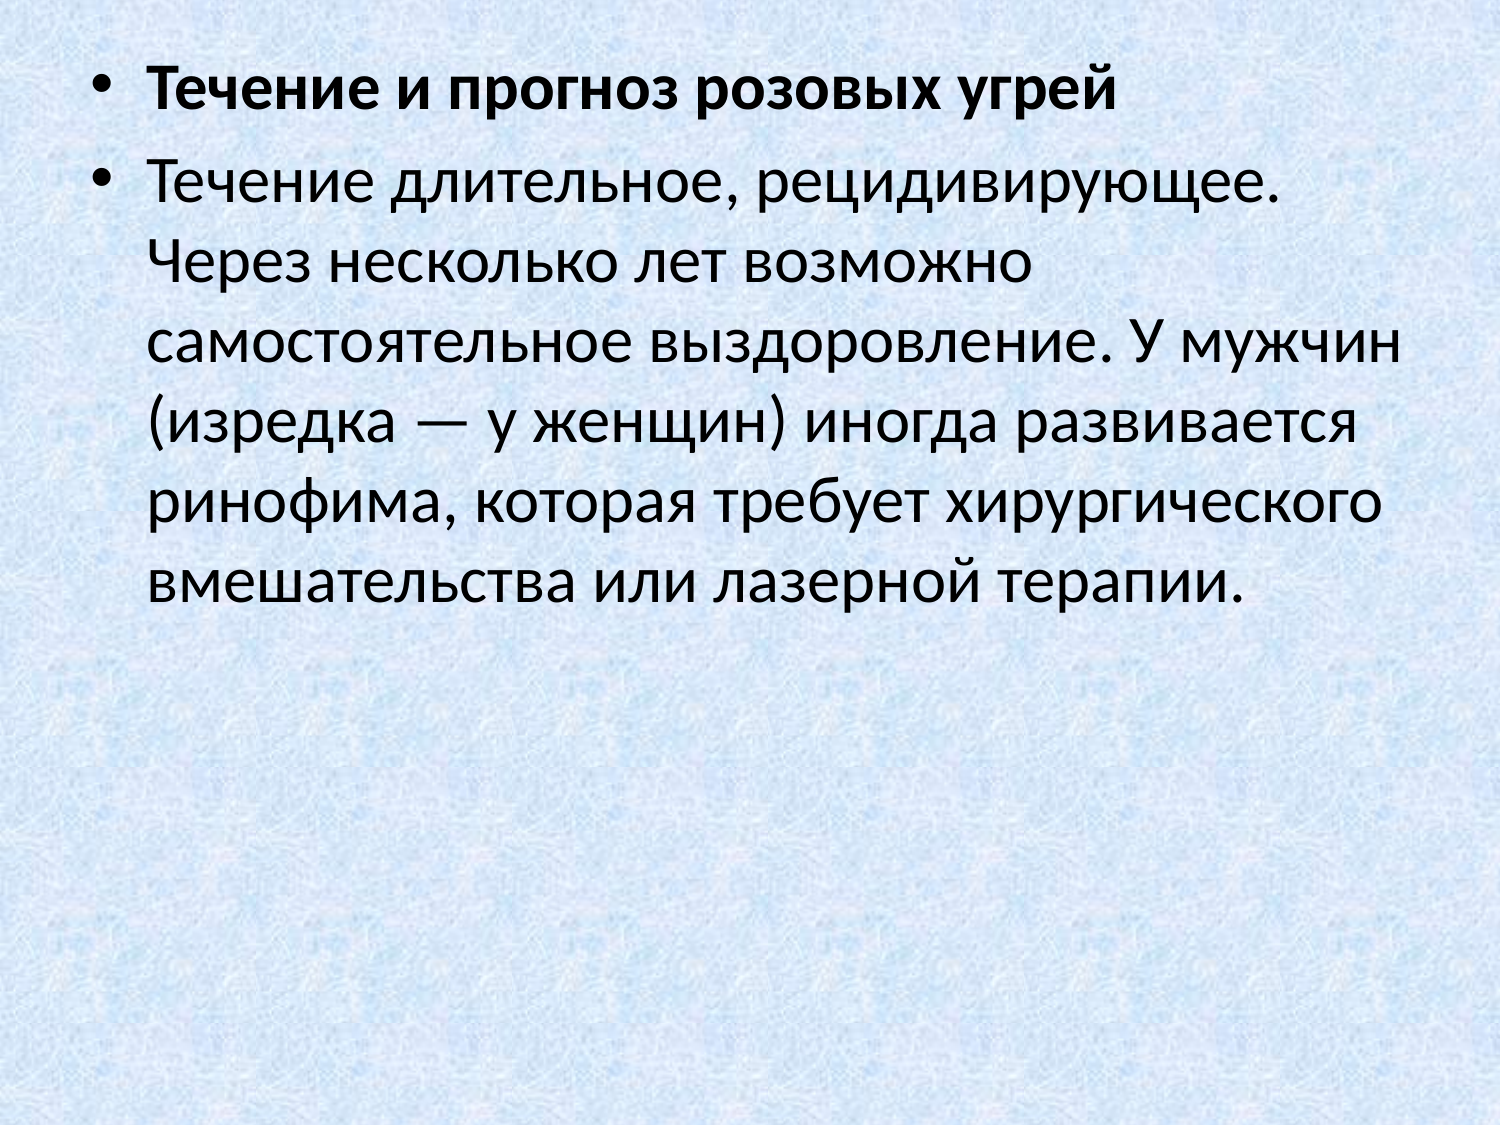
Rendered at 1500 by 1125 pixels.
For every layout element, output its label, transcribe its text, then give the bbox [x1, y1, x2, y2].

list Течение и прогноз розовых угрей Течение длительное, рецидивирующее. Через несколько лет возможно самостоятельное выздоровление. У мужчин (изредка — у женщин) иногда развивается ринофима, которая требует хирургического вмешательства или лазерной терапии. [75, 35, 1425, 1005]
picture [0, 0, 1500, 1125]
